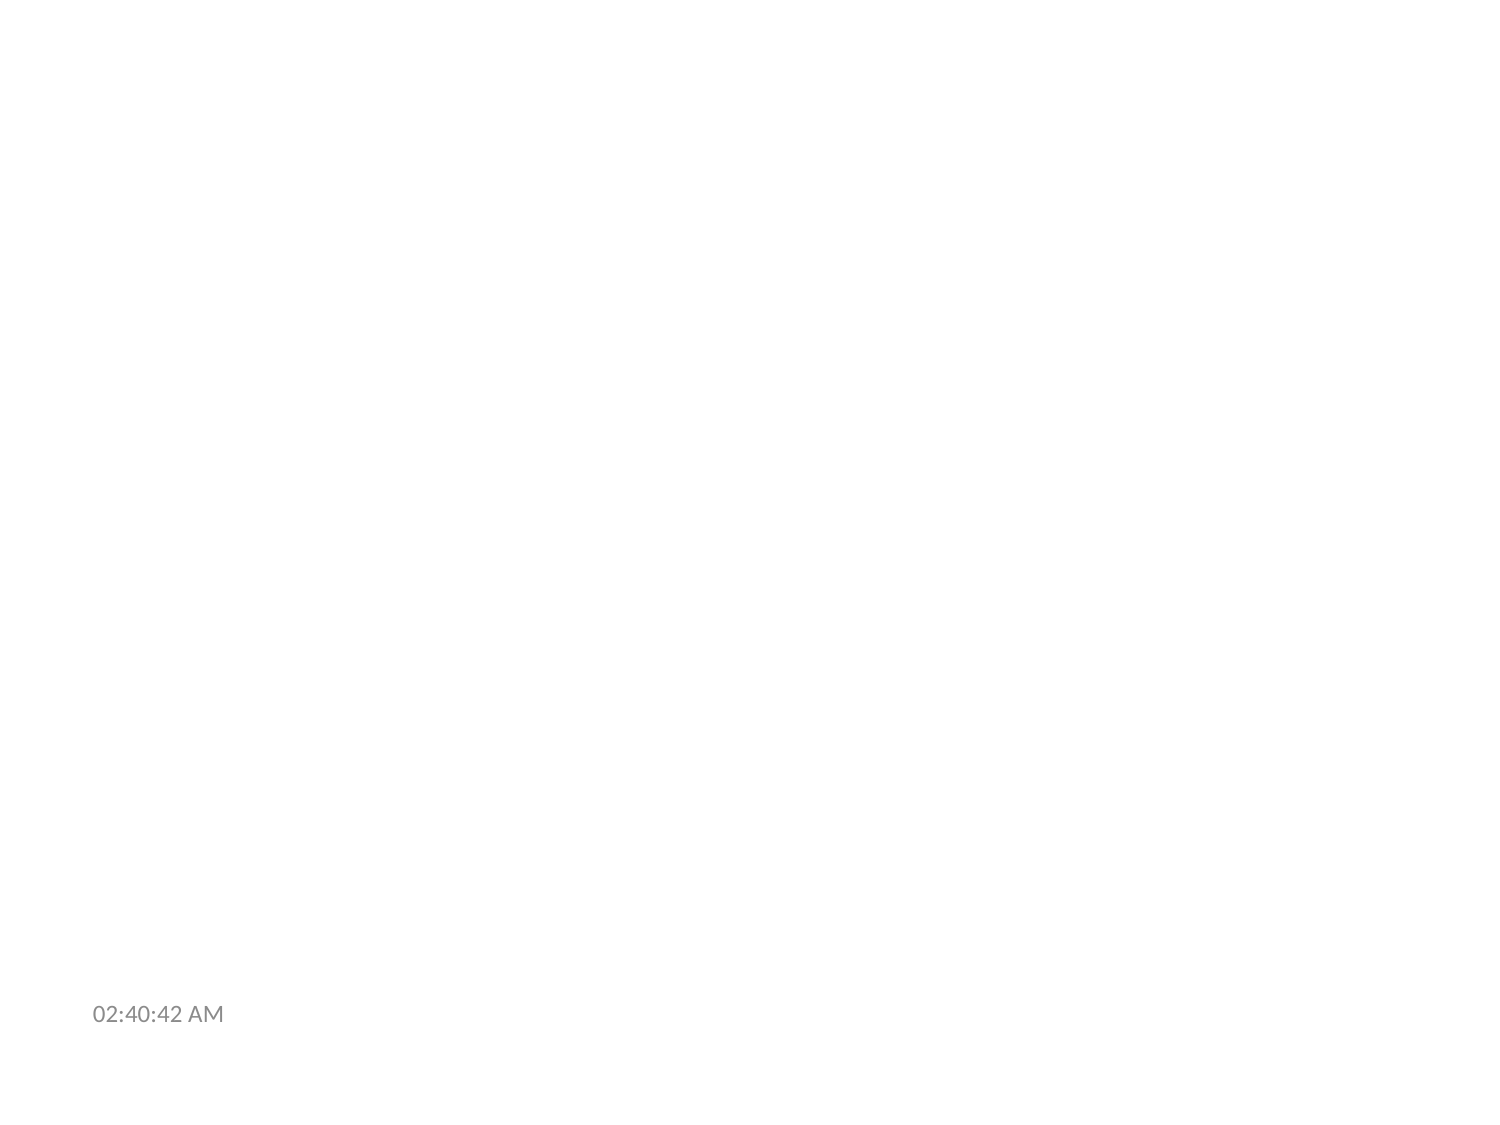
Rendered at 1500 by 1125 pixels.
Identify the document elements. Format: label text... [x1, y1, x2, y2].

text_box 3:35:09 PM [77, 982, 428, 1043]
